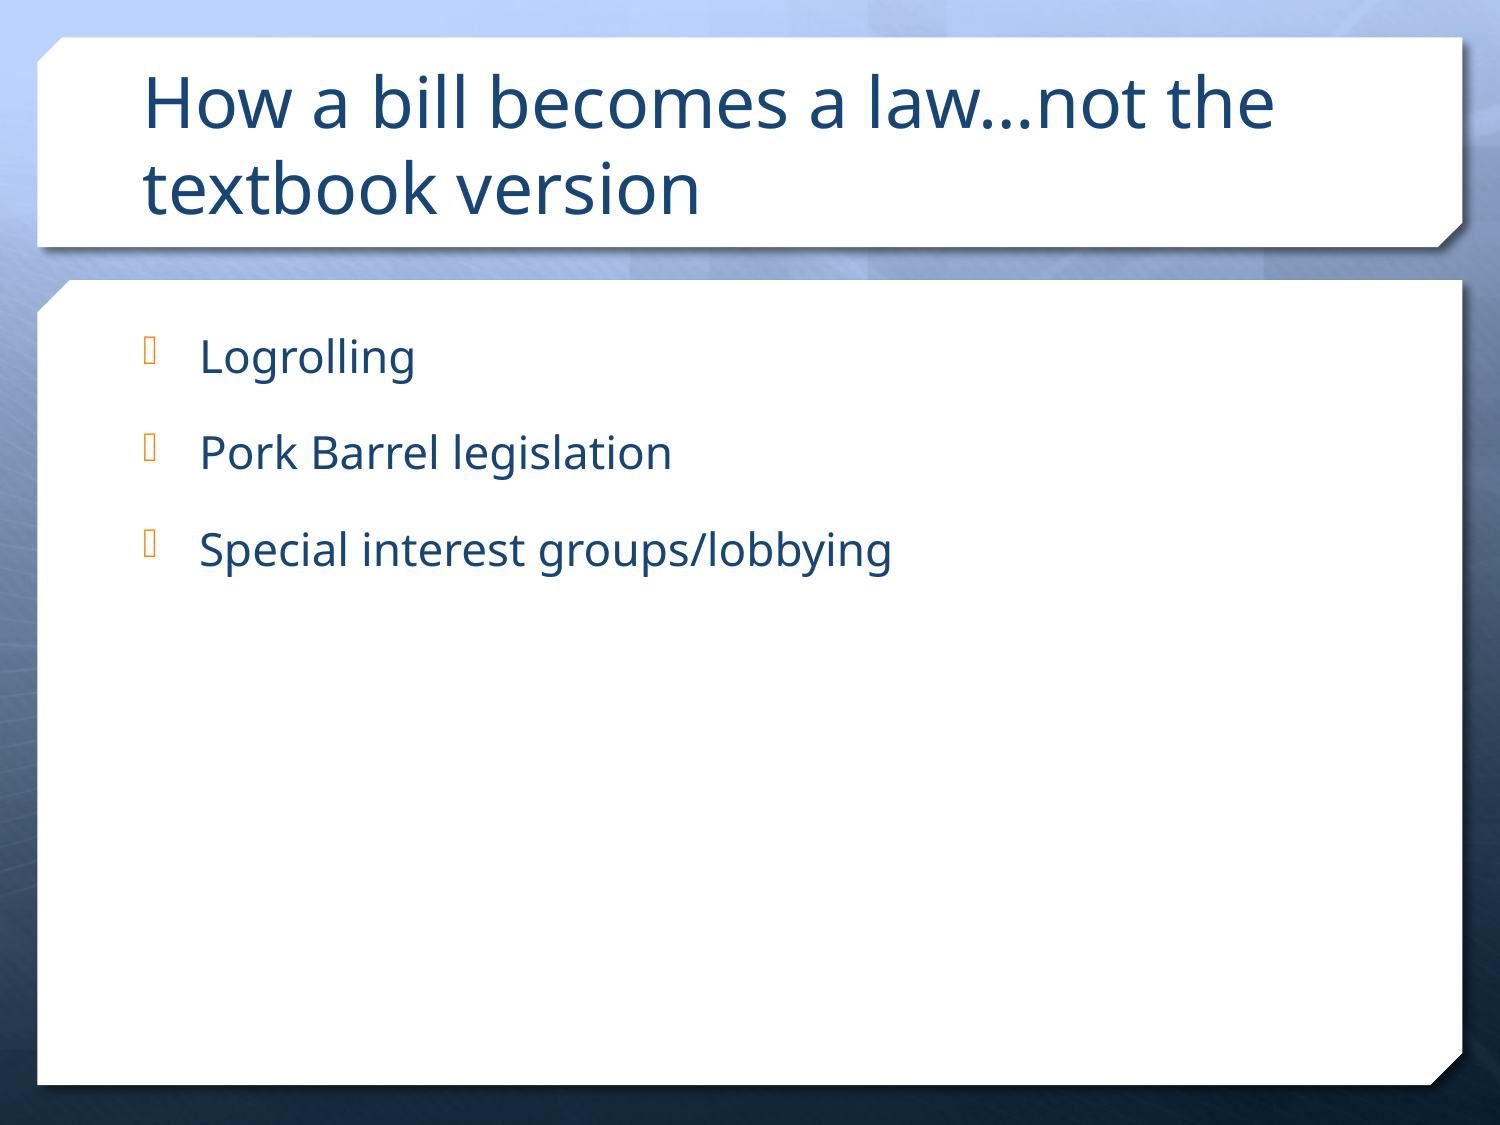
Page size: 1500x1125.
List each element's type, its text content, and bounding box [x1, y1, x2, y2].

list Logrolling Pork Barrel legislation Special interest groups/lobbying [127, 319, 1372, 978]
title How a bill becomes a law…not the textbook version [127, 48, 1372, 236]
